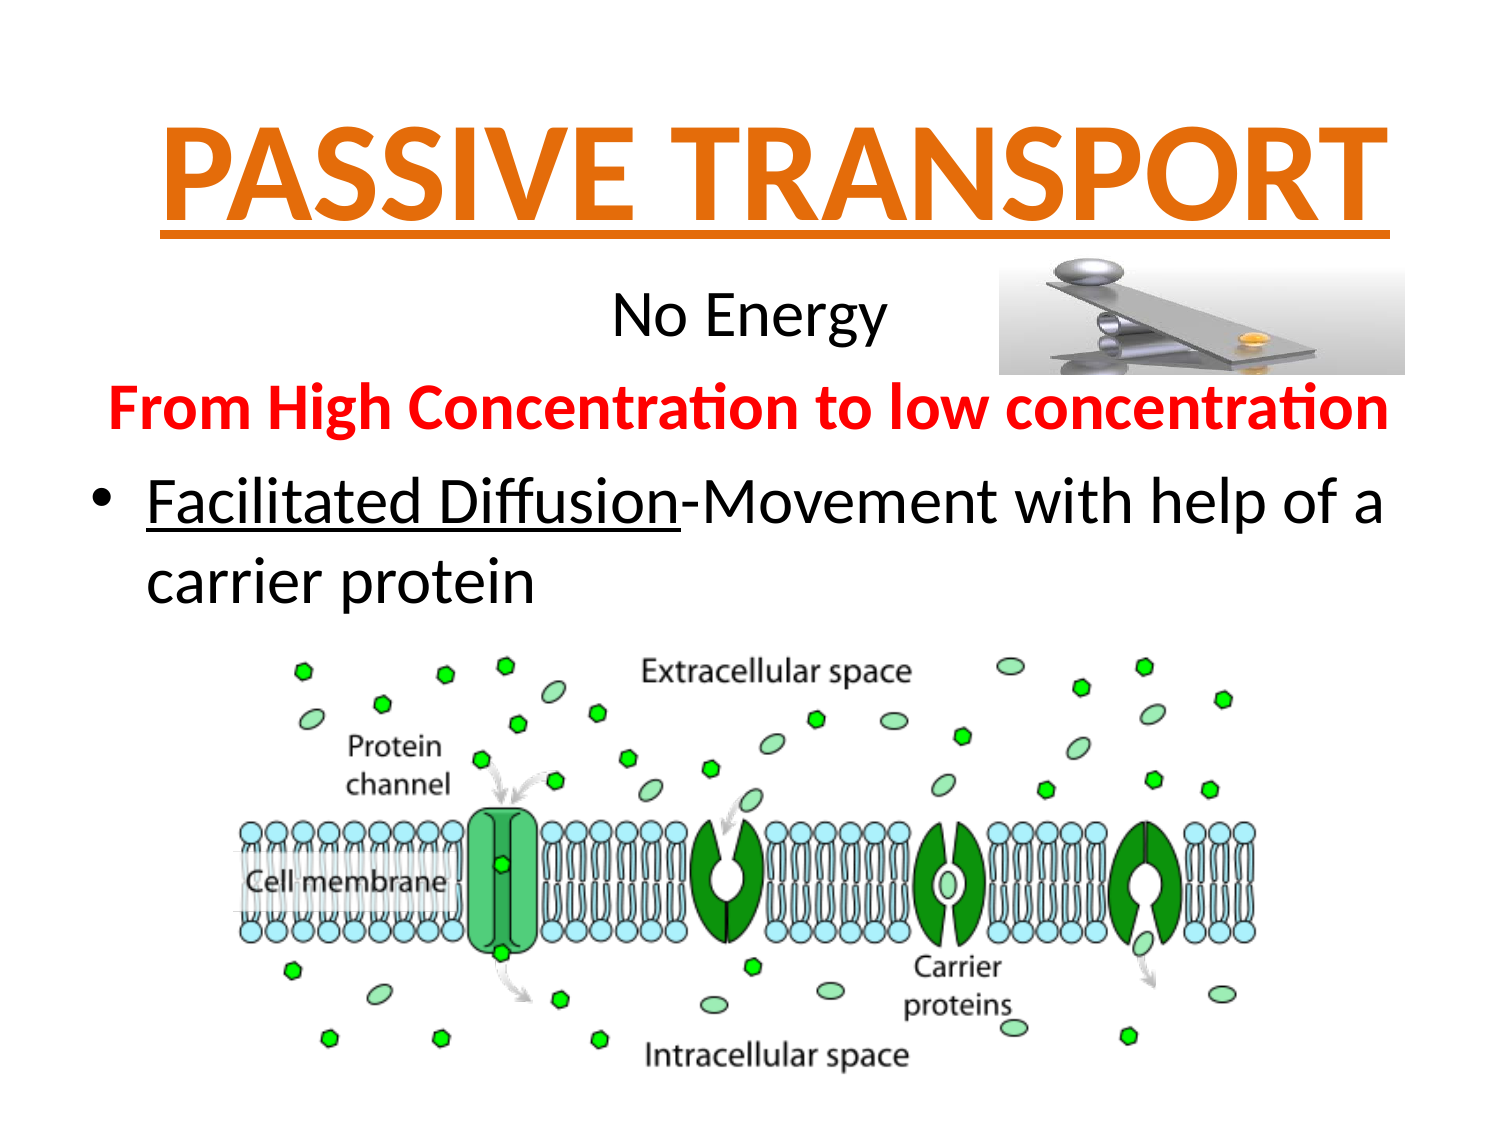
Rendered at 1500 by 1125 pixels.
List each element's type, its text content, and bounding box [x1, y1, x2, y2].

picture [999, 249, 1405, 376]
text_box PASSIVE TRANSPORT [99, 70, 1450, 258]
picture [233, 634, 1258, 1084]
list No Energy From High Concentration to low concentration Facilitated Diffusion-Movement with help of a carrier protein [75, 262, 1425, 1005]
